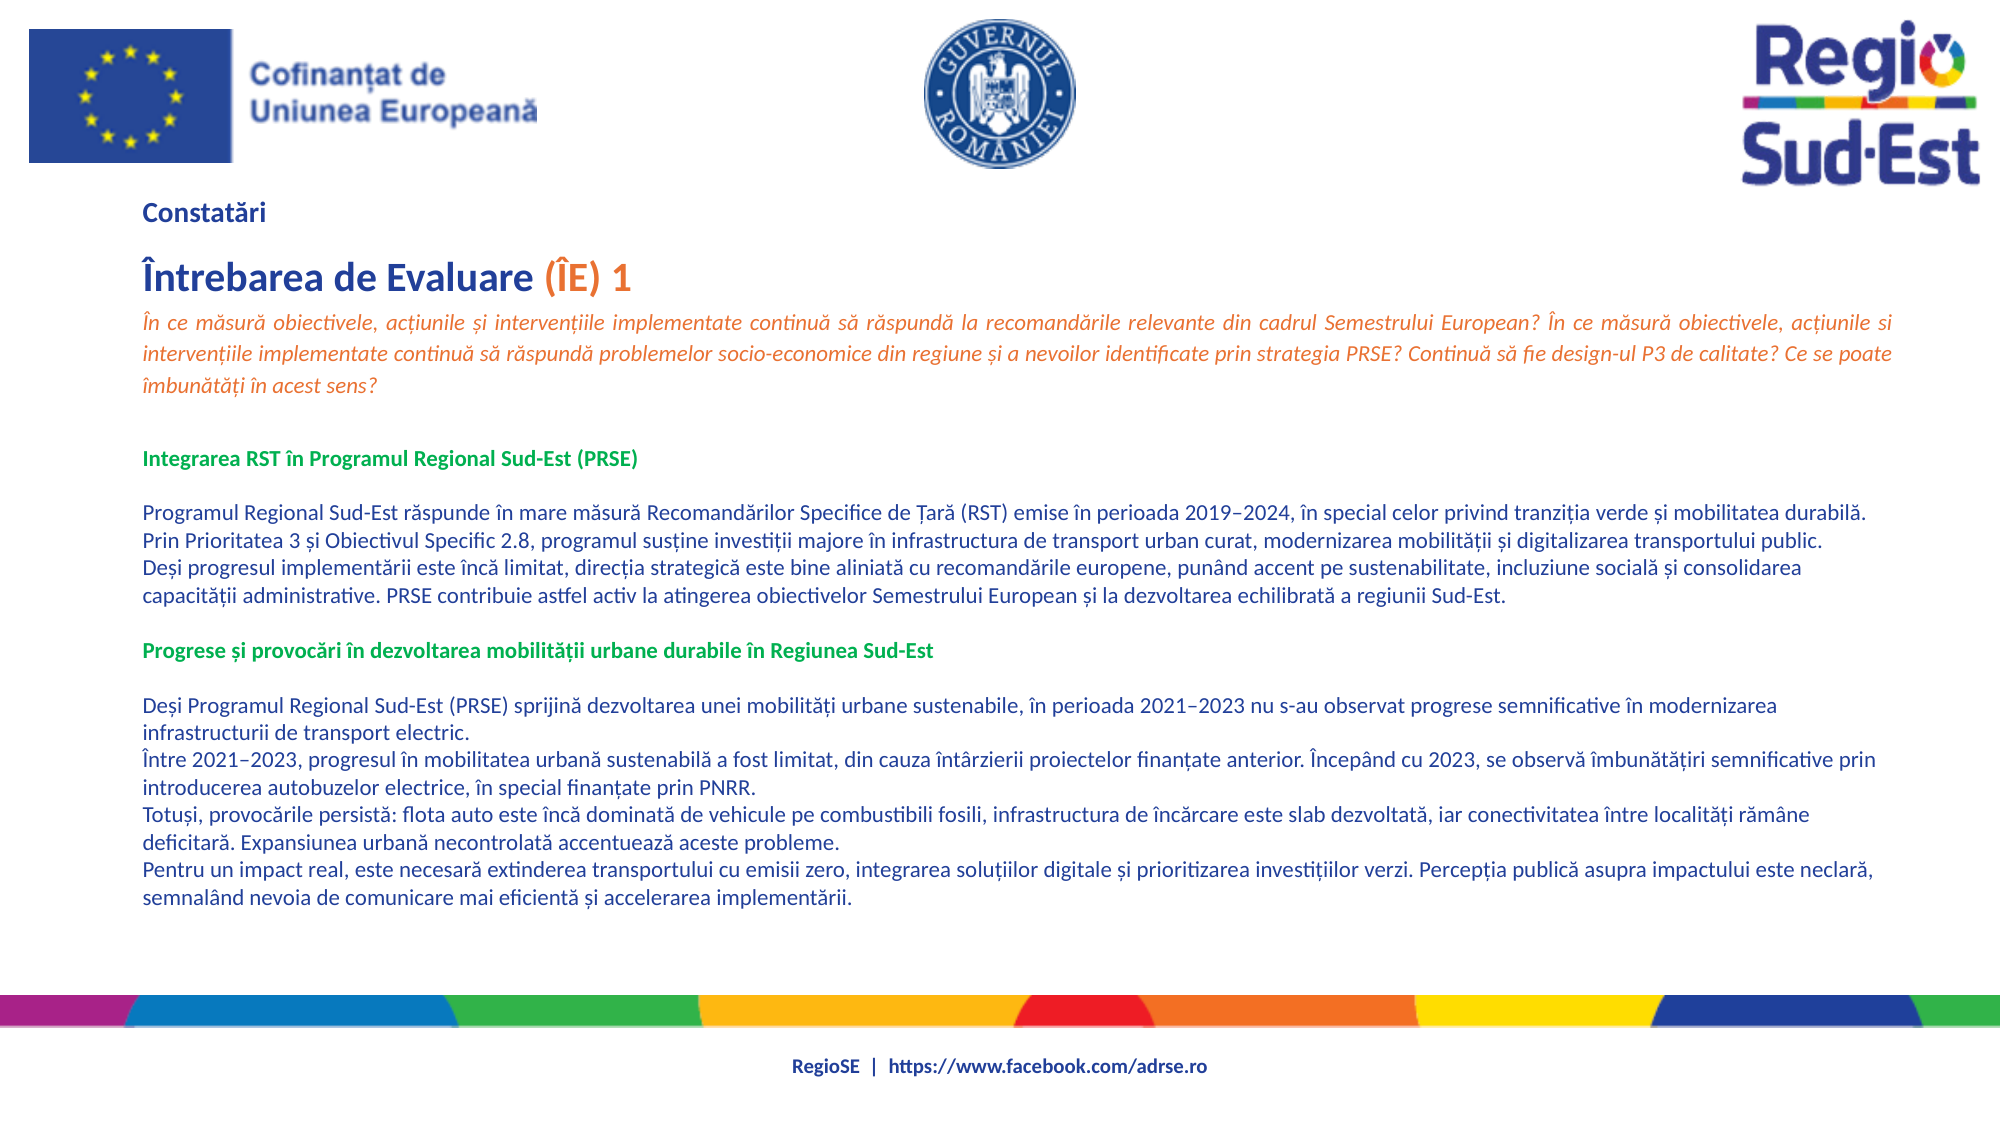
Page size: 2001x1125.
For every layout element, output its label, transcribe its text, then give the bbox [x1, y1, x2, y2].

text_box Constatări [127, 185, 1134, 236]
text_box RegioSE | https://www.facebook.com/adrse.ro [776, 1029, 1223, 1085]
picture [1710, 0, 2000, 276]
picture [28, 28, 537, 164]
text_box Integrarea RST în Programul Regional Sud-Est (PRSE) Programul Regional Sud-Est răspunde în mare măsură Recomandărilor Specifice de Țară (RST) emise în perioada 2019–2024, în special celor privind tranziția verde și mobilitatea durabilă. Prin Prioritatea 3 și Obiectivul Specific 2.8, programul susține investiții majore în infrastructura de transport urban curat, modernizarea mobilității și digitalizarea transportului public. Deși progresul implementării este încă limitat, direcția strategică este bine aliniată cu recomandările europene, punând accent pe sustenabilitate, incluziune socială și consolidarea capacității administrative. PRSE contribuie astfel activ la atingerea obiectivelor Semestrului European și la dezvoltarea echilibrată a regiunii Sud-Est. Progrese și provocări în dezvoltarea mobilității urbane durabile în Regiunea Sud-Est Deși Programul Regional Sud-Est (PRSE) sprijină dezvoltarea unei mobilități urbane sustenabile, în perioada 2021–2023 nu s-au observat progrese semnificative în modernizarea infrastructurii de transport electric. Între 2021–2023, progresul în mobilitatea urbană sustenabilă a fost limitat, din cauza întârzierii proiectelor finanțate anterior. Începând cu 2023, se observă îmbunătățiri semnificative prin introducerea autobuzelor electrice, în special finanțate prin PNRR. Totuși, provocările persistă: flota auto este încă dominată de vehicule pe combustibili fosili, infrastructura de încărcare este slab dezvoltată, iar conectivitatea între localități rămâne deficitară. Expansiunea urbană necontrolată accentuează aceste probleme. Pentru un impact real, este necesară extinderea transportului cu emisii zero, integrarea soluțiilor digitale și prioritizarea investițiilor verzi. Percepția publică asupra impactului este neclară, semnalând nevoia de comunicare mai eficientă și accelerarea implementării. [127, 435, 1911, 918]
picture [0, 995, 2000, 1029]
text_box În ce măsură obiectivele, acțiunile și intervențiile implementate continuă să răspundă la recomandările relevante din cadrul Semestrului European? În ce măsură obiectivele, acțiunile si intervențiile implementate continuă să răspundă problemelor socio-economice din regiune și a nevoilor identificate prin strategia PRSE? Continuă să fie design-ul P3 de calitate? Ce se poate îmbunătăți în acest sens? [127, 296, 1911, 435]
picture [924, 19, 1076, 170]
text_box Întrebarea de Evaluare (ÎE) 1 [127, 242, 1227, 296]
